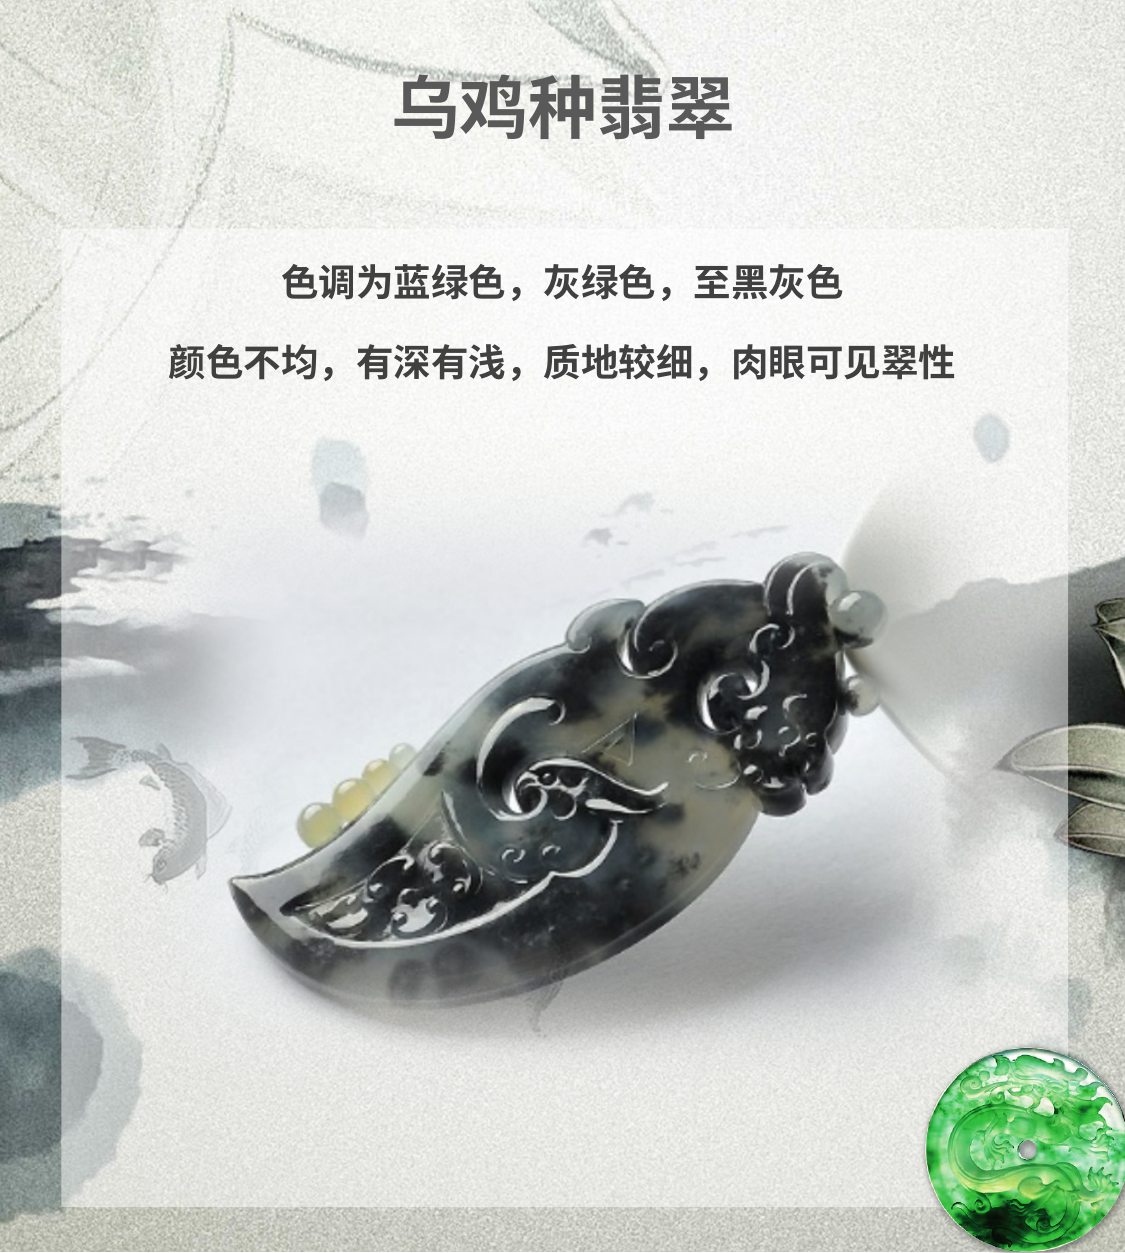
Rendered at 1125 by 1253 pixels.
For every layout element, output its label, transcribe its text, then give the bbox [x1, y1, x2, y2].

picture [0, 0, 1125, 1253]
list 色调为蓝绿色，灰绿色，至黑灰色 颜色不均，有深有浅，质地较细，肉眼可见翠性 [58, 228, 1066, 1208]
title 乌鸡种翡翠 [60, 32, 1066, 192]
